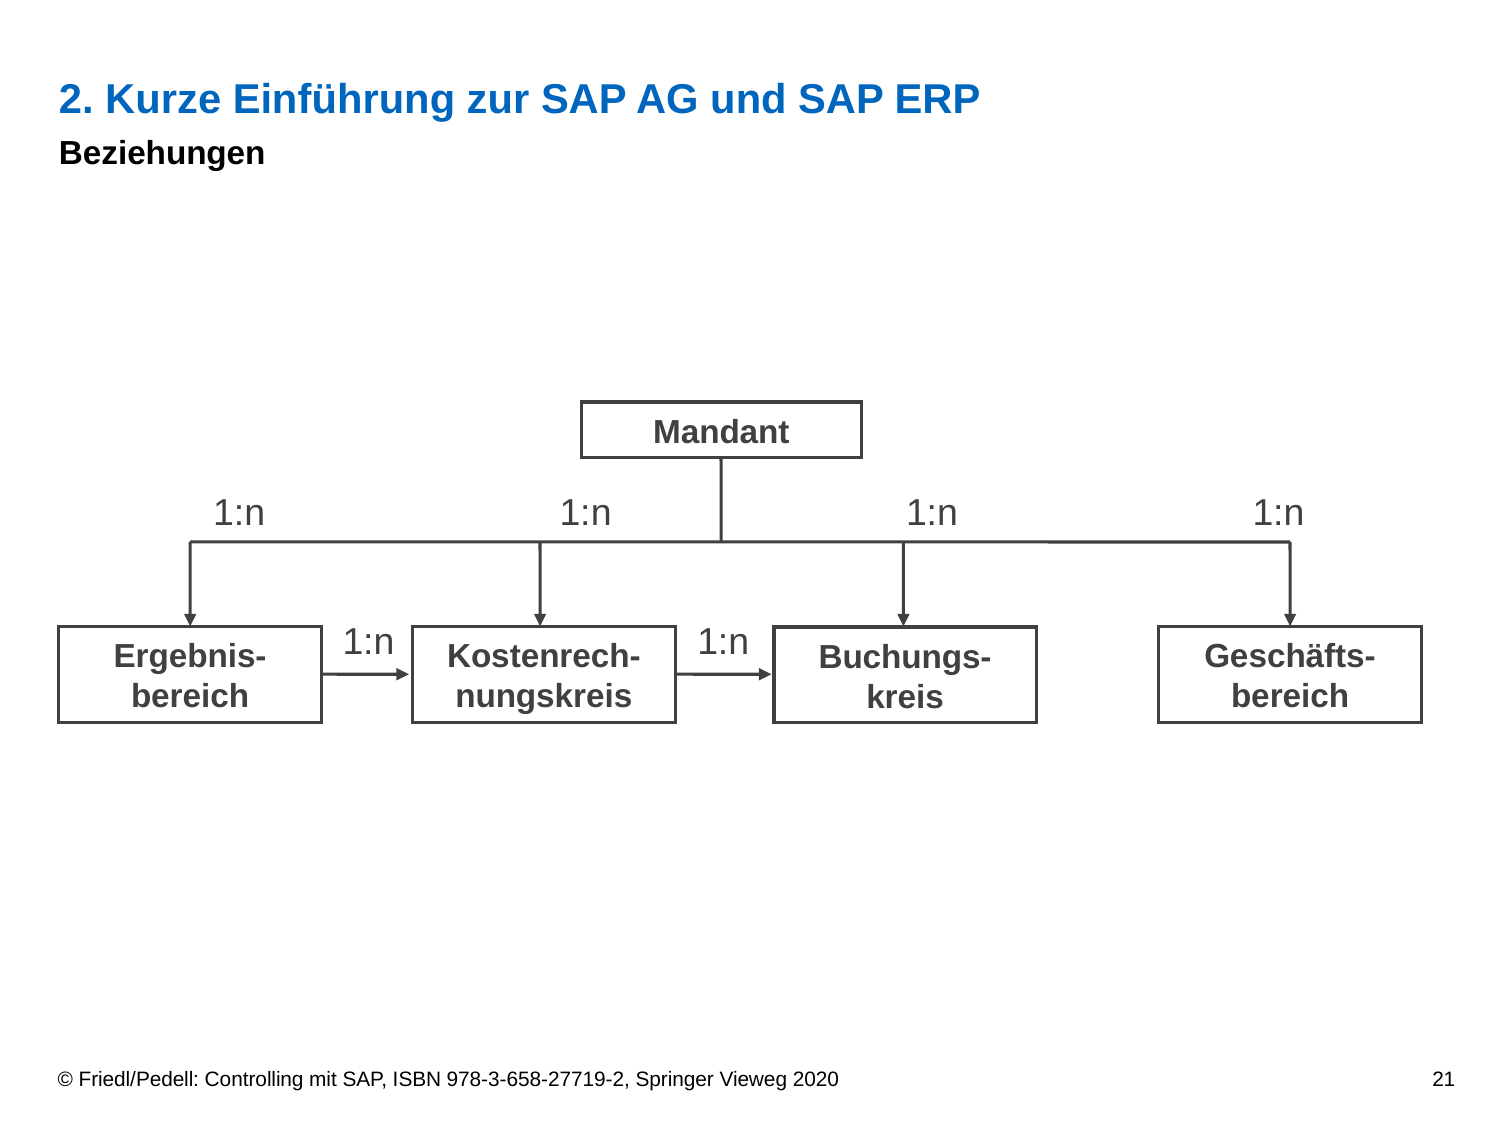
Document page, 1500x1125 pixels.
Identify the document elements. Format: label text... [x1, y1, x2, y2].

text_box 1:n [682, 609, 765, 670]
title 2. Kurze Einführung zur SAP AG und SAP ERP [58, 58, 1278, 119]
text_box Buchungs- kreis [773, 626, 1037, 723]
text_box 1:n [198, 480, 281, 540]
text_box Mandant [581, 401, 862, 458]
text_box [676, 670, 772, 681]
text_box Geschäfts- bereich [1158, 626, 1422, 723]
text_box 1:n [1237, 480, 1320, 540]
text_box [322, 670, 409, 681]
footer © Friedl/Pedell: Controlling mit SAP, ISBN 978-3-658-27719-2, Springer Vieweg 2020 [42, 1058, 1235, 1113]
text_box [533, 541, 547, 626]
text_box 1:n [327, 609, 410, 670]
slide_number 21 [1262, 1058, 1470, 1119]
list Beziehungen [58, 121, 1278, 171]
text_box [1283, 541, 1297, 626]
text_box 1:n [544, 480, 627, 540]
text_box Ergebnis- bereich [58, 626, 322, 723]
text_box [897, 541, 910, 626]
text_box 1:n [891, 480, 973, 540]
text_box [183, 541, 197, 626]
text_box Kostenrech- nungskreis [412, 626, 676, 723]
